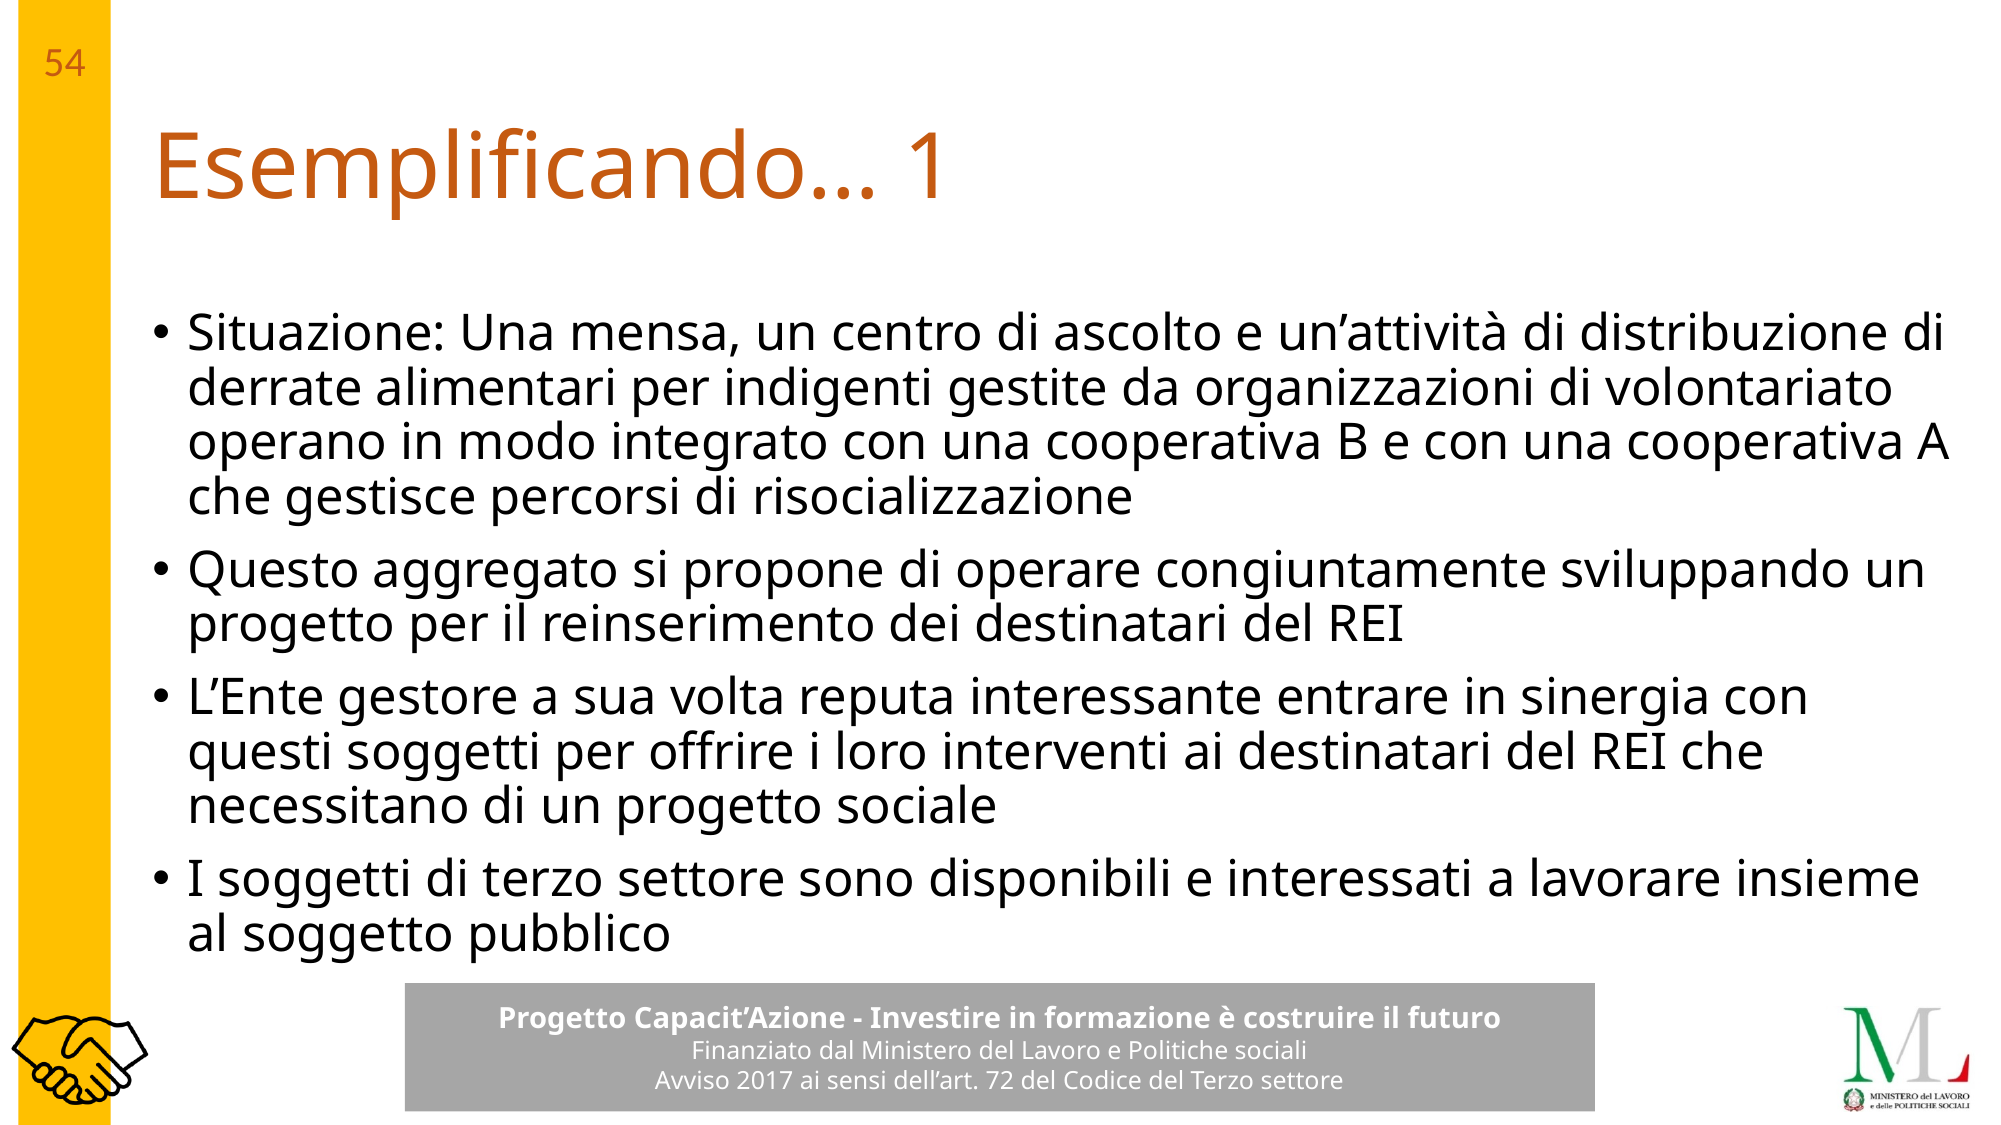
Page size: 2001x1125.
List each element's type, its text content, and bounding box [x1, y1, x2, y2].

picture [1826, 1006, 1987, 1112]
picture [10, 1009, 149, 1109]
title Esemplificando… 1 [137, 59, 1863, 278]
slide_number 54 [1911, 1057, 1995, 1118]
list Situazione: Una mensa, un centro di ascolto e un’attività di distribuzione di derrate alimentari per indigenti gestite da organizzazioni di volontariato operano in modo integrato con una cooperativa B e con una cooperativa A che gestisce percorsi di risocializzazione Questo aggregato si propone di operare congiuntamente sviluppando un progetto per il reinserimento dei destinatari del REI L’Ente gestore a sua volta reputa interessante entrare in sinergia con questi soggetti per offrire i loro interventi ai destinatari del REI che necessitano di un progetto sociale I soggetti di terzo settore sono disponibili e interessati a lavorare insieme al soggetto pubblico [137, 299, 1984, 982]
